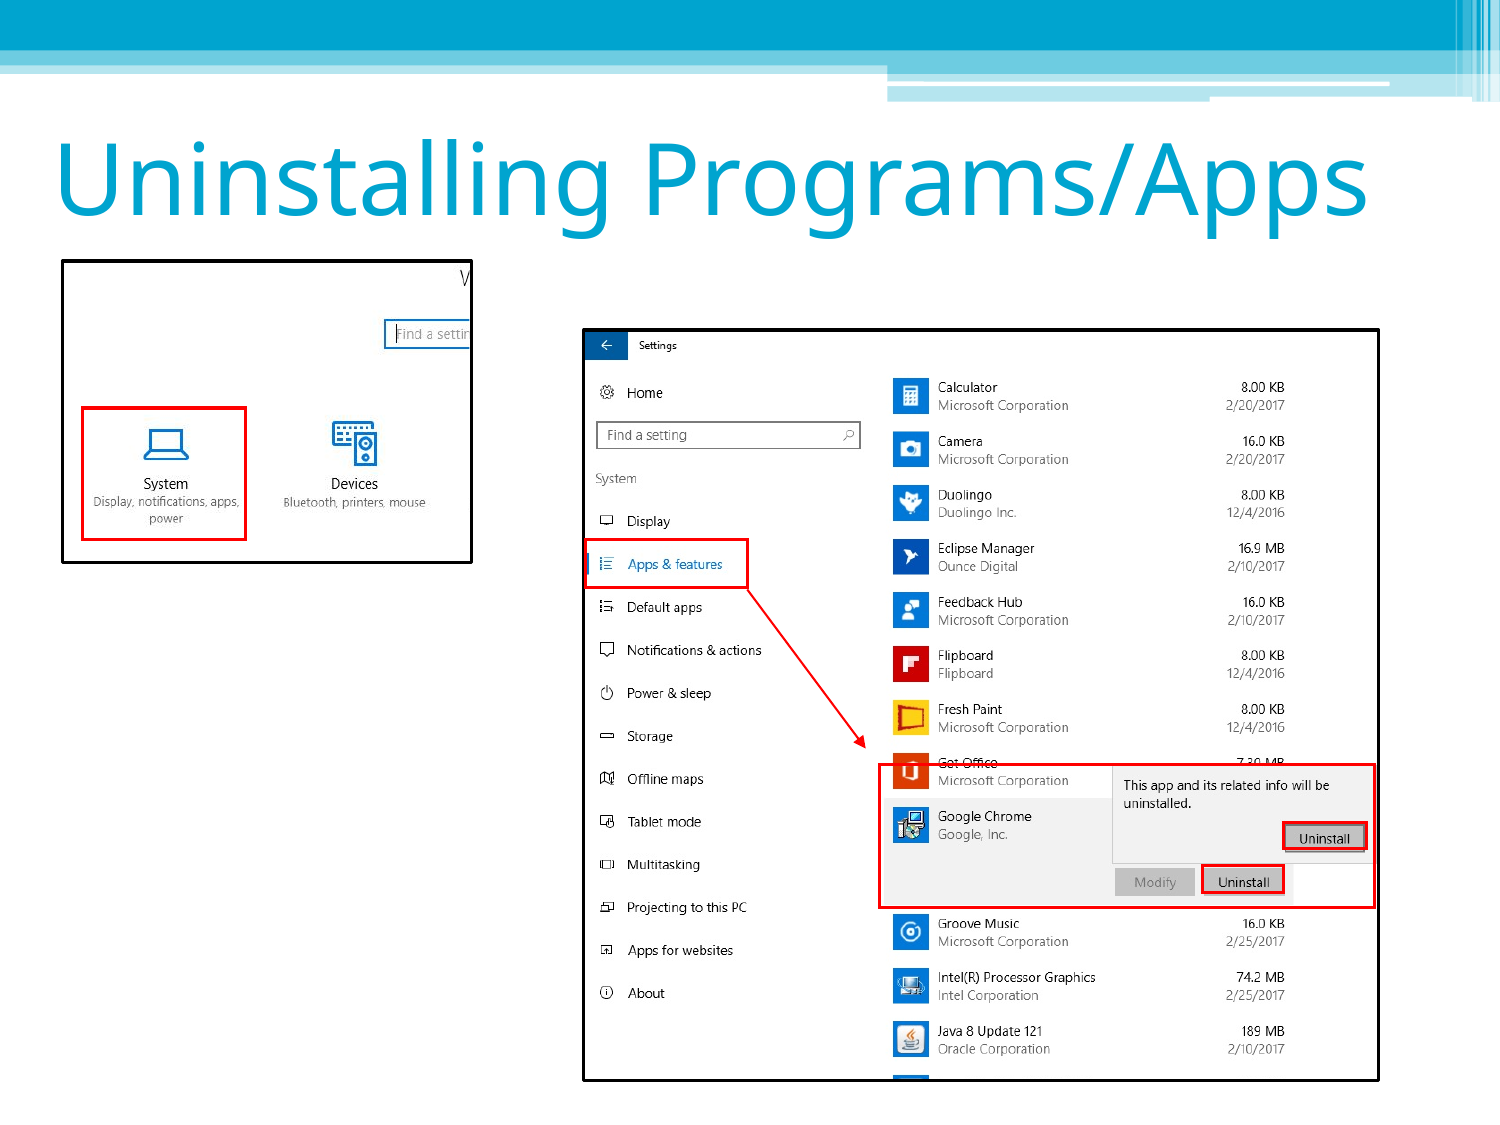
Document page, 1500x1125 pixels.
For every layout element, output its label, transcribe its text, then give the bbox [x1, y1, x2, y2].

title Uninstalling Programs/Apps [37, 87, 1500, 263]
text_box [63, 262, 470, 561]
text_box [585, 331, 1378, 1079]
